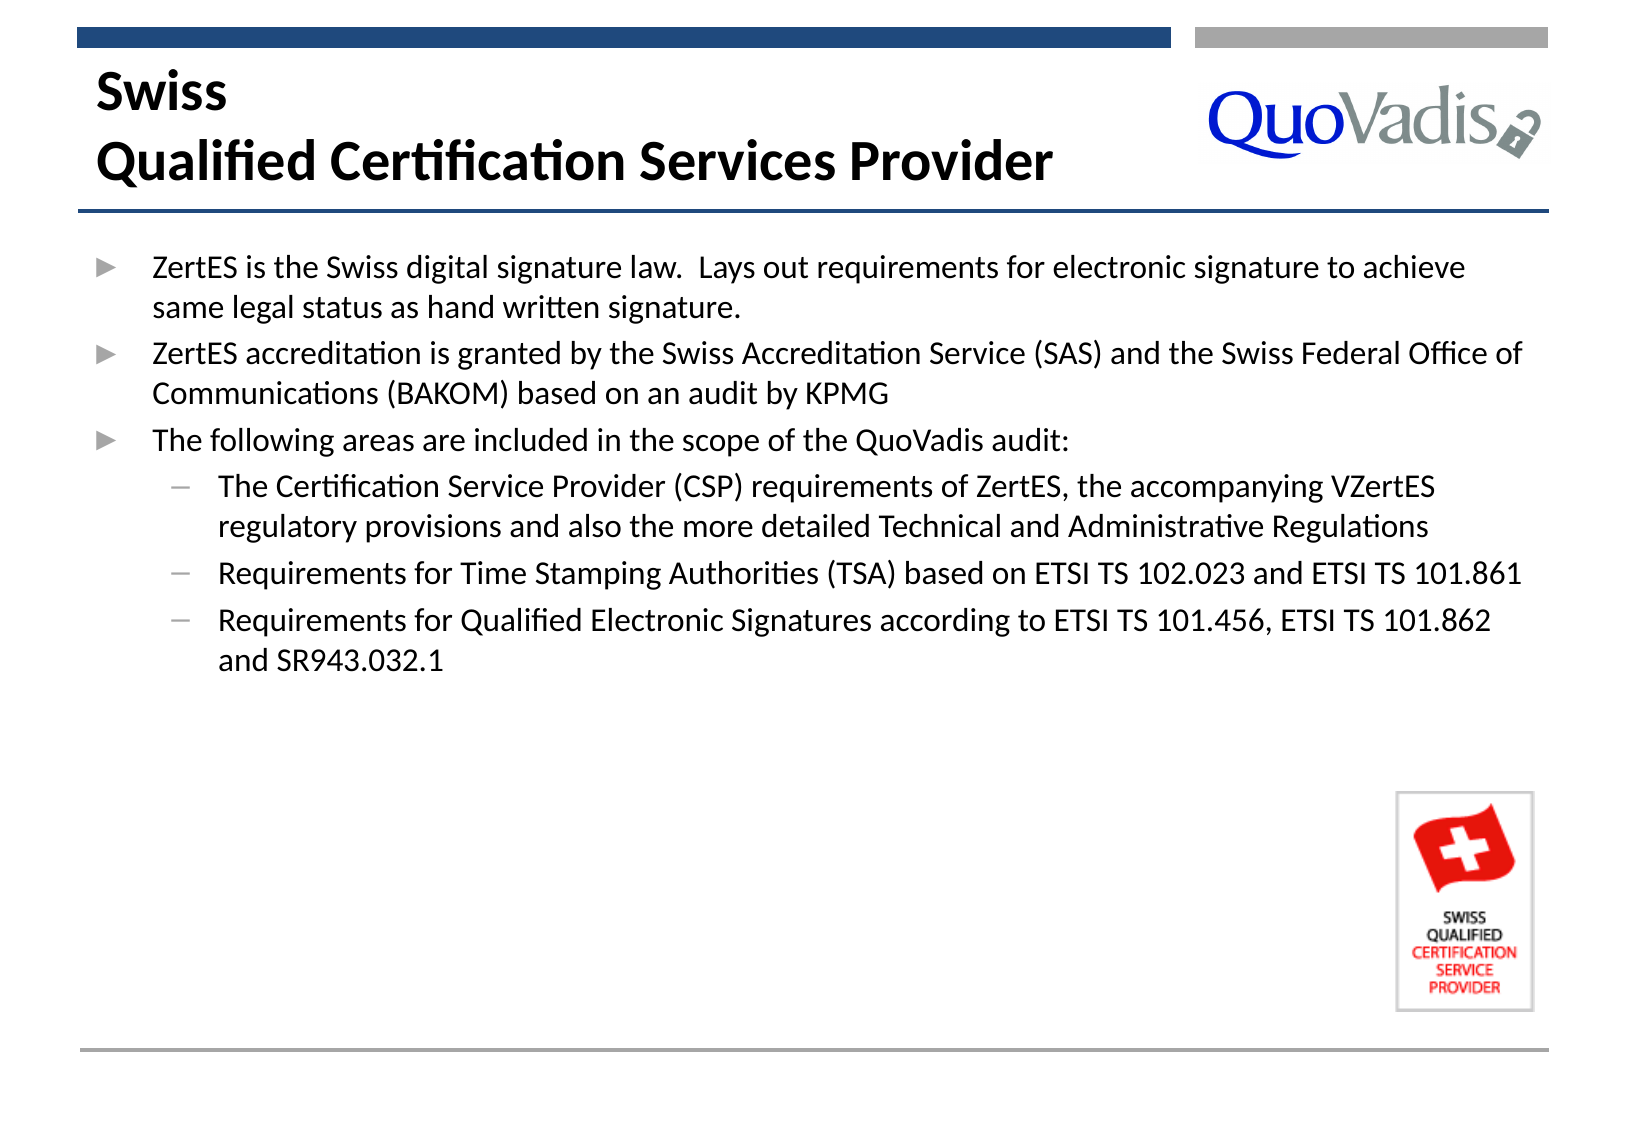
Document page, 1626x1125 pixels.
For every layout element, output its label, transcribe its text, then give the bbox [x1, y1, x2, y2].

list ZertES is the Swiss digital signature law. Lays out requirements for electronic signature to achieve same legal status as hand written signature. ZertES accreditation is granted by the Swiss Accreditation Service (SAS) and the Swiss Federal Office of Communications (BAKOM) based on an audit by KPMG The following areas are included in the scope of the QuoVadis audit: The Certification Service Provider (CSP) requirements of ZertES, the accompanying VZertES regulatory provisions and also the more detailed Technical and Administrative Regulations Requirements for Time Stamping Authorities (TSA) based on ETSI TS 102.023 and ETSI TS 101.861 Requirements for Qualified Electronic Signatures according to ETSI TS 101.456, ETSI TS 101.862 and SR943.032.1 [81, 237, 1544, 980]
title Swiss Qualified Certification Services Provider [81, 37, 1172, 208]
picture [1198, 82, 1551, 164]
picture [1395, 791, 1535, 1013]
